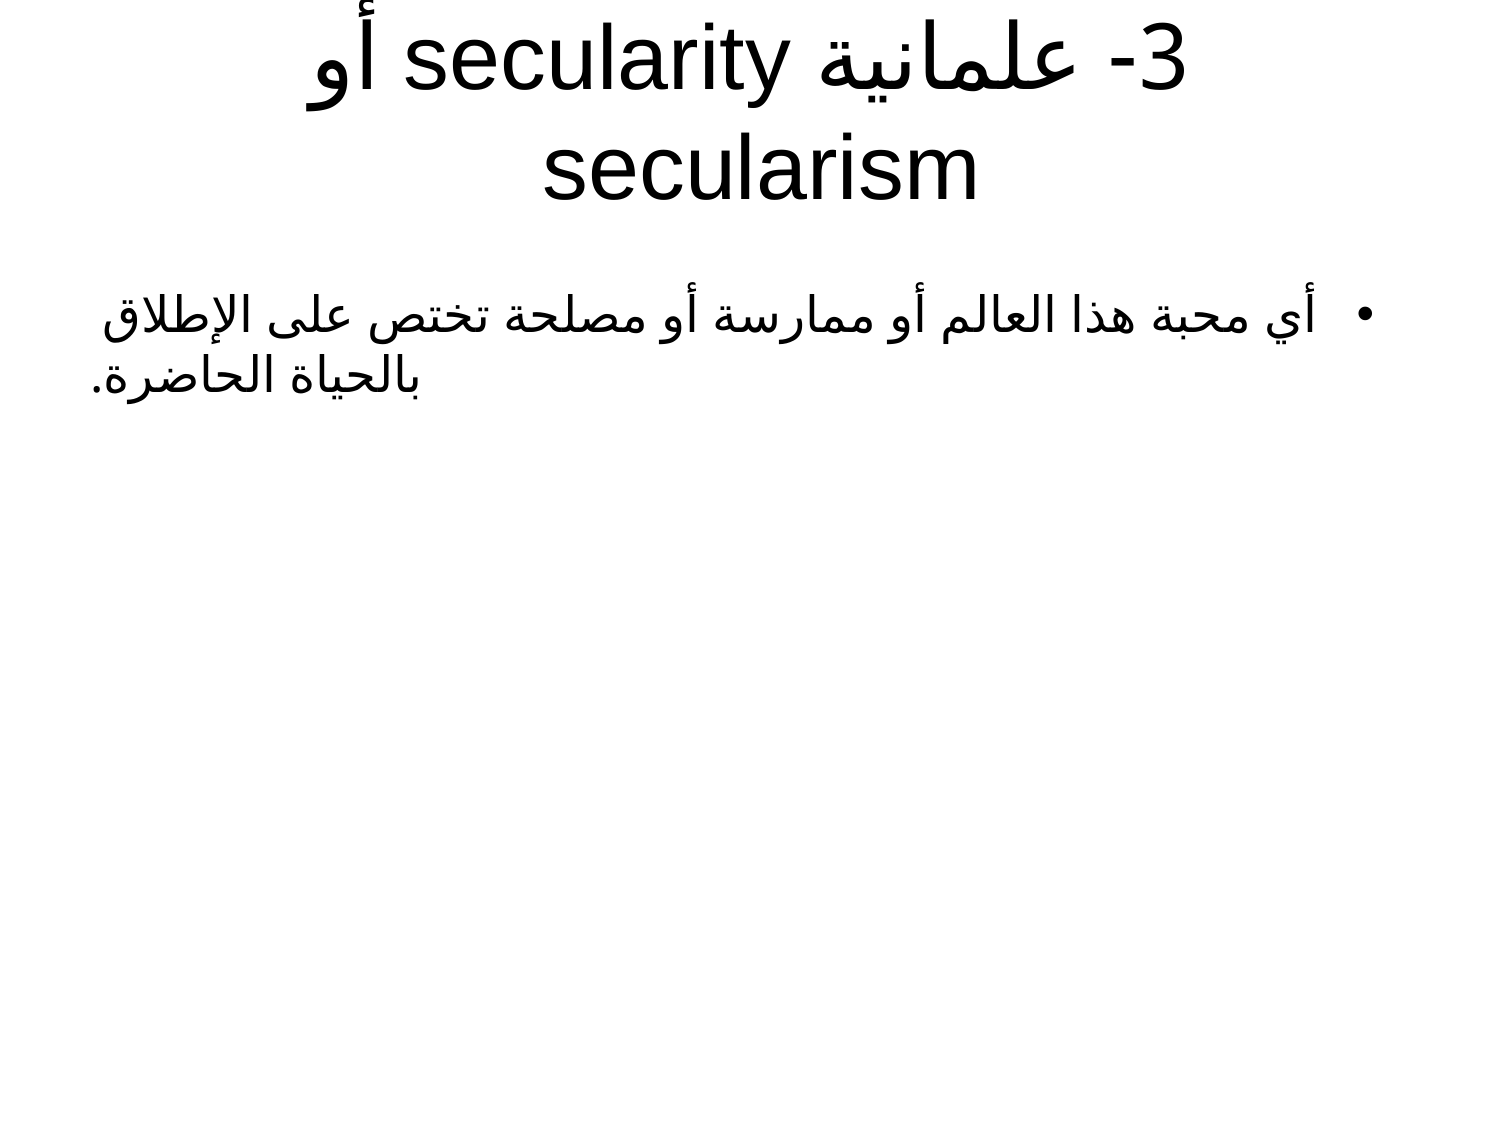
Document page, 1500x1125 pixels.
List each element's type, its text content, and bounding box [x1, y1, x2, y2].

list أي محبة هذا العالم أو ممارسة أو مصلحة تختص على الإطلاق بالحياة الحاضرة. [75, 275, 1425, 929]
title 3- علمانية secularity أو secularism [75, 0, 1425, 226]
